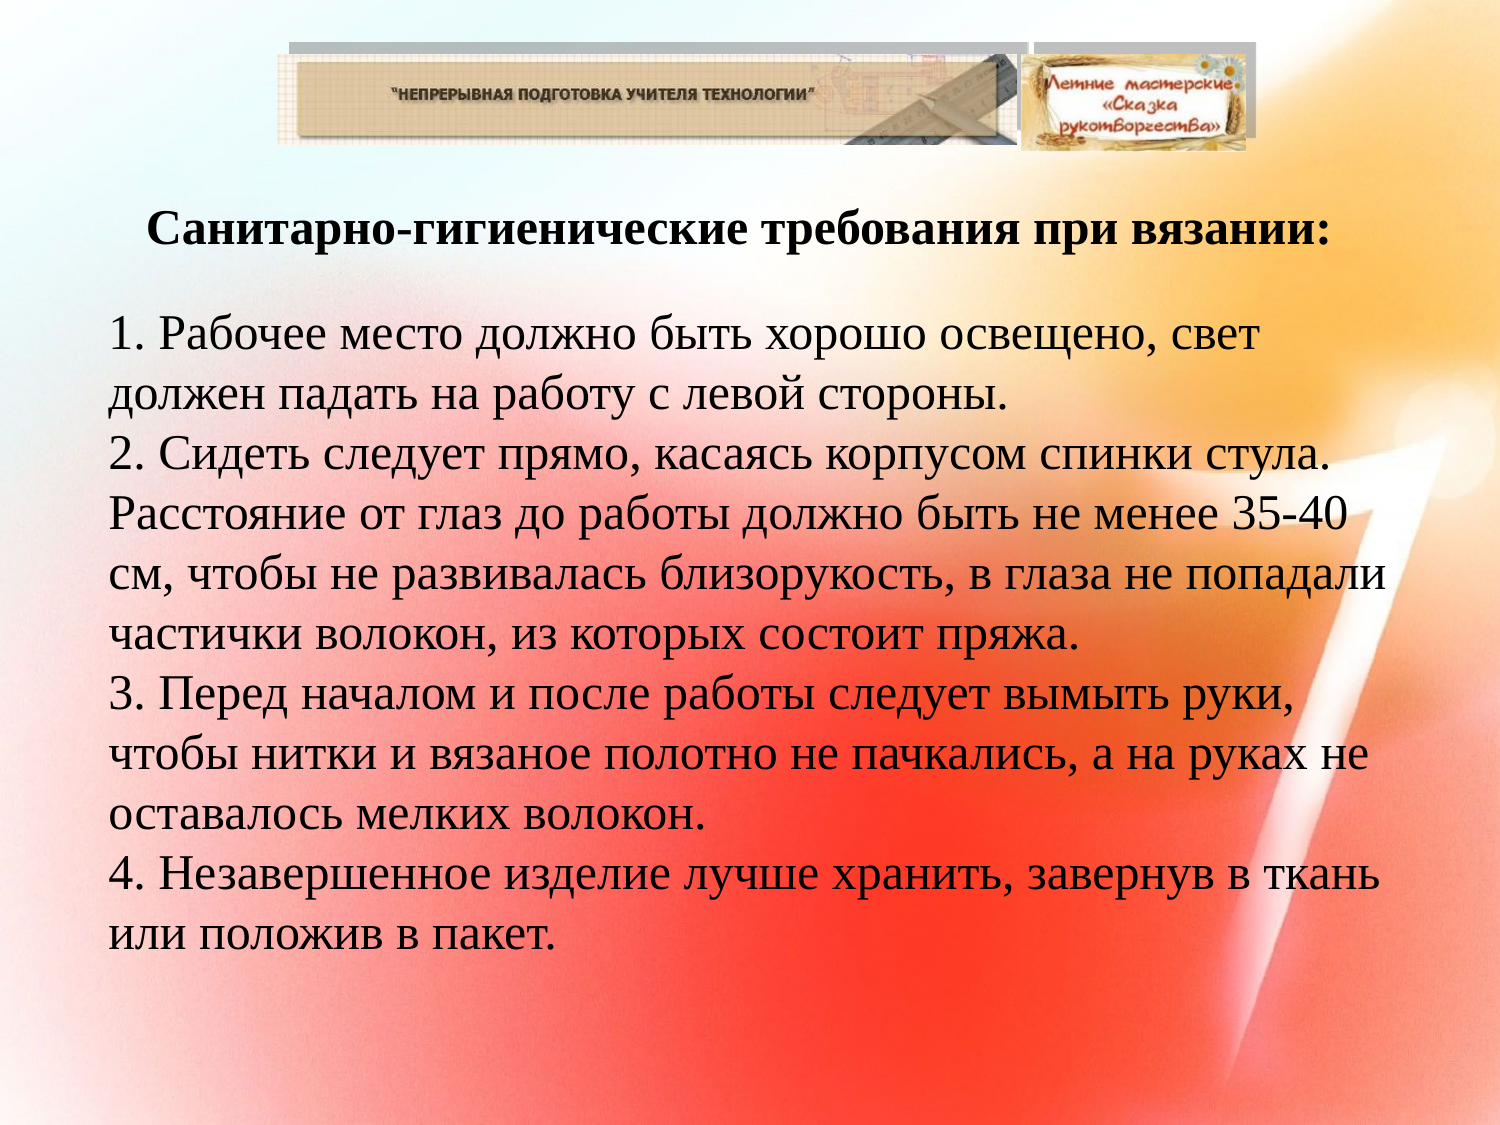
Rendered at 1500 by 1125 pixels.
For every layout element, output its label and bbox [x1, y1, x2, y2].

text_box [277, 54, 1246, 153]
picture [0, 0, 1500, 1125]
